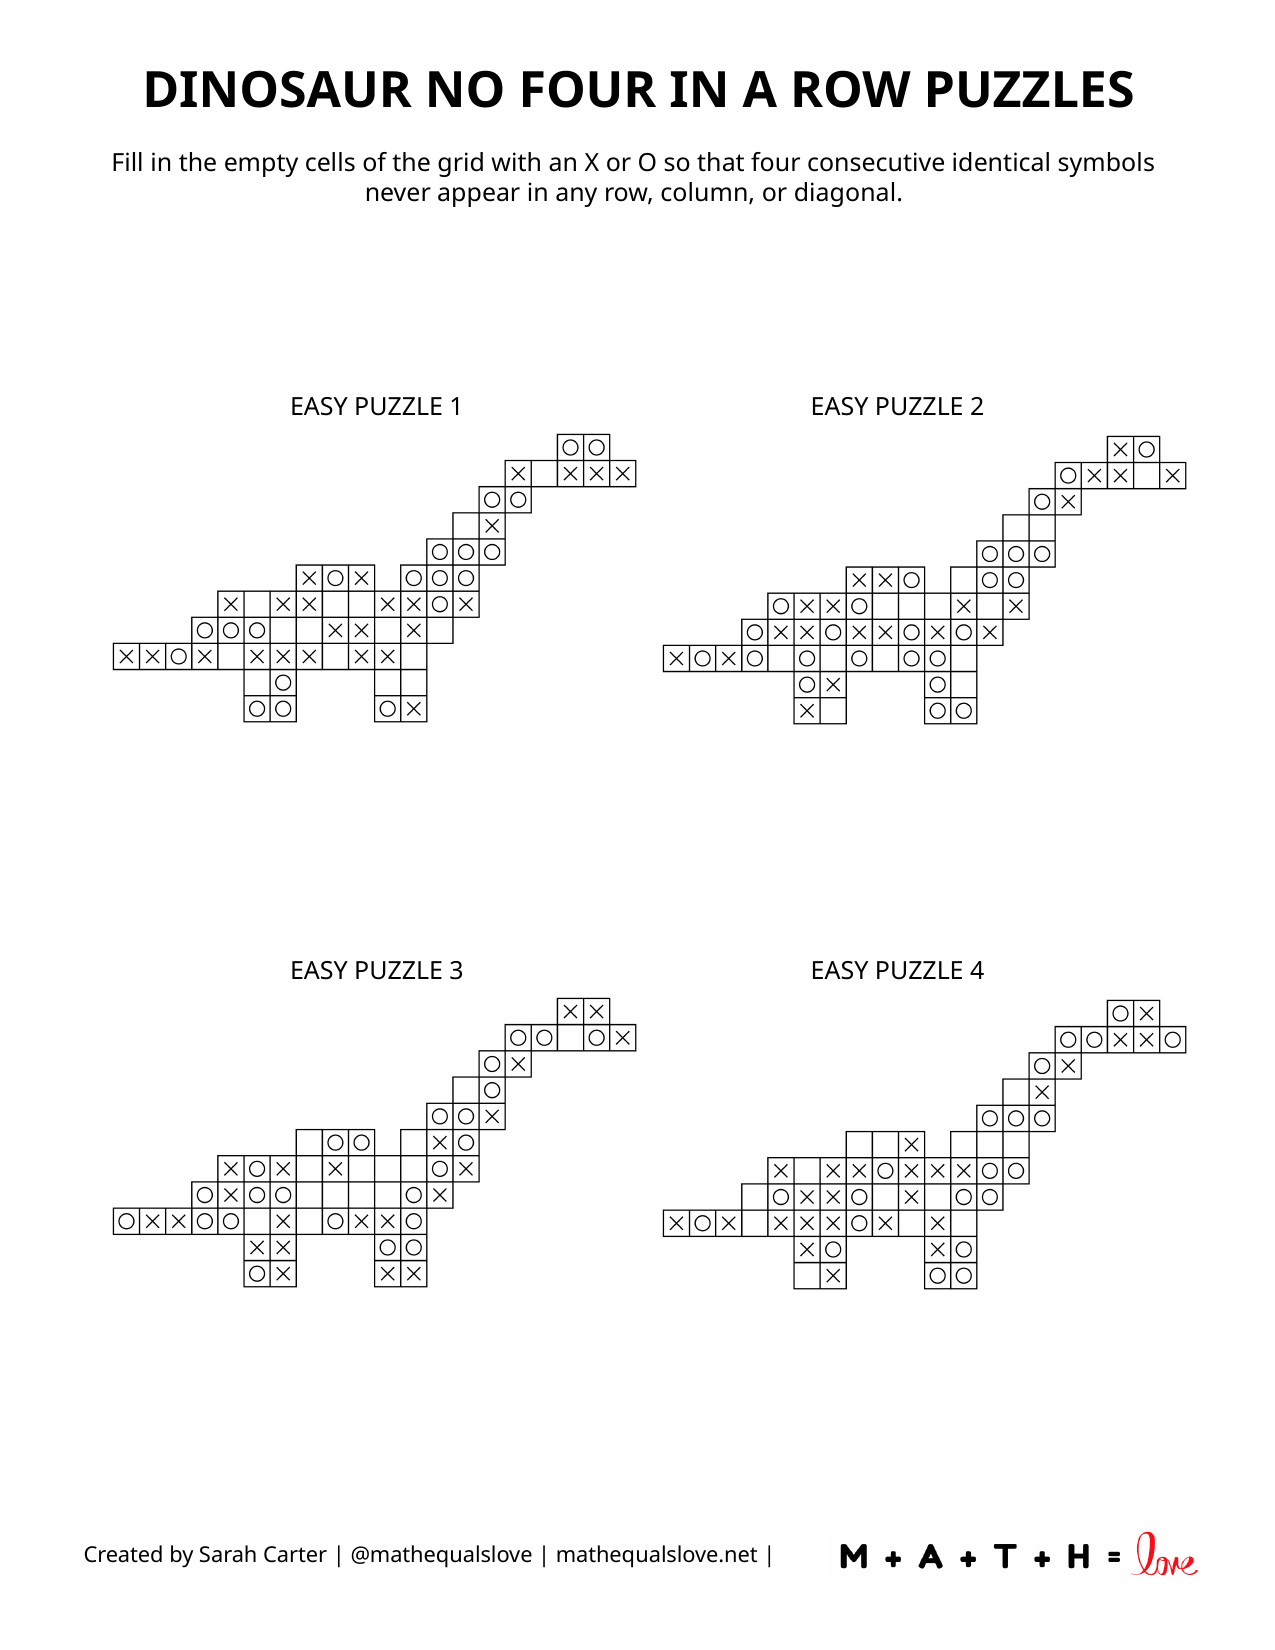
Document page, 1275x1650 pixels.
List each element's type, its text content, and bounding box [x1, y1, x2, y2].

text_box EASY PUZZLE 3 [138, 954, 617, 997]
picture [661, 434, 1188, 726]
text_box EASY PUZZLE 1 [138, 390, 617, 432]
text_box EASY PUZZLE 4 [658, 954, 1137, 1005]
text_box Fill in the empty cells of the grid with an X or O so that four consecutive identical symbols never appear in any row, column, or diagonal. [0, 139, 1275, 215]
picture [111, 432, 638, 724]
text_box EASY PUZZLE 2 [658, 390, 1137, 442]
text_box DINOSAUR NO FOUR IN A ROW PUZZLES [66, 49, 1211, 125]
picture [661, 999, 1188, 1291]
picture [111, 997, 638, 1288]
text_box Created by Sarah Carter | @mathequalslove | mathequalslove.net | [68, 1533, 826, 1575]
picture [826, 1528, 1207, 1580]
